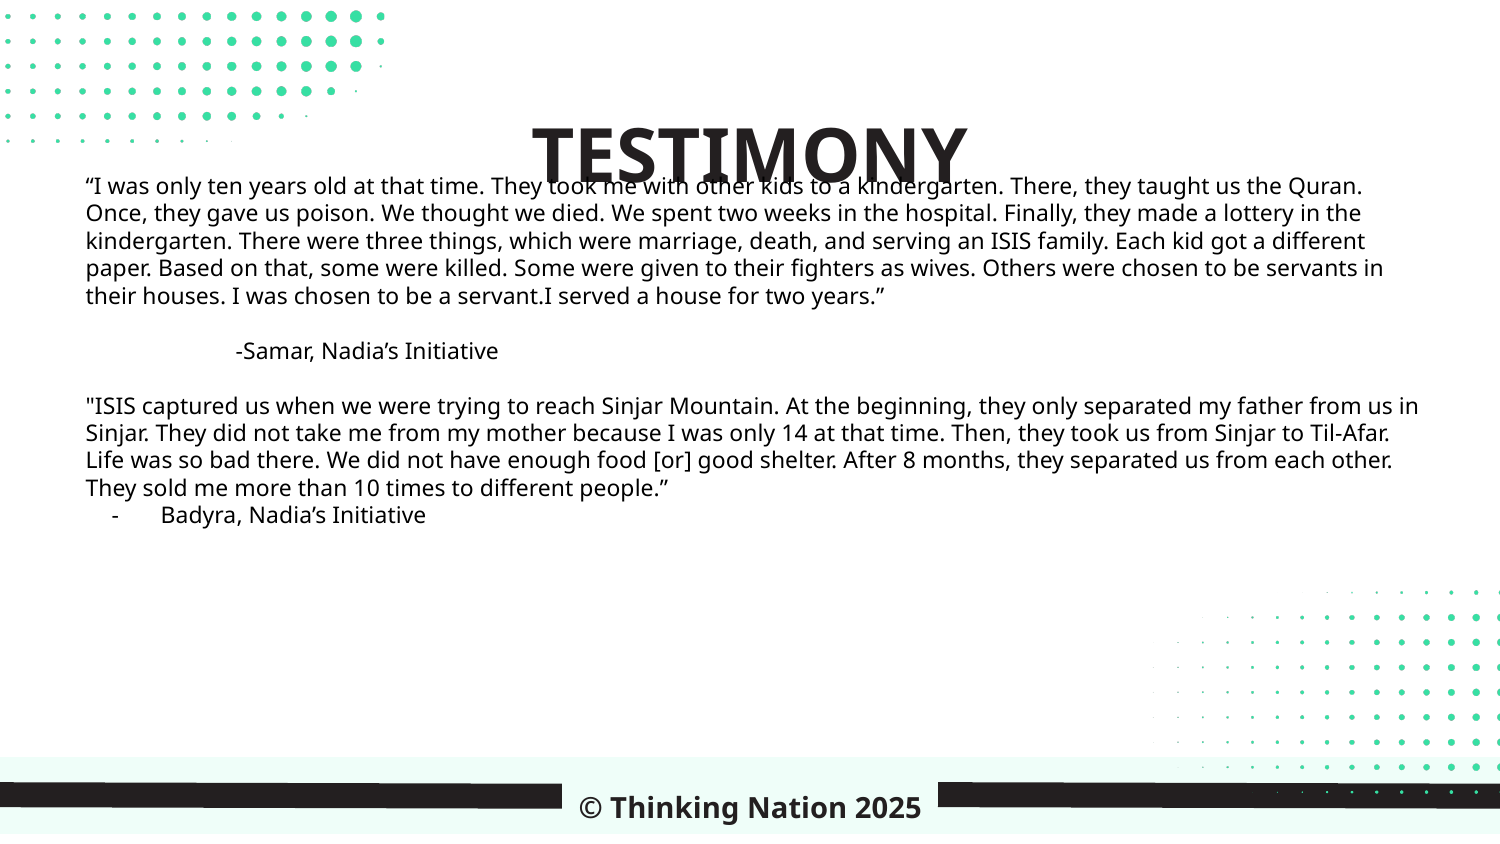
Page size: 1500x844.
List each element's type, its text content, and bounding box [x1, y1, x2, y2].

text_box [0, 0, 385, 144]
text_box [0, 756, 1500, 835]
text_box [1128, 590, 1500, 755]
text_box “I was only ten years old at that time. They took me with other kids to a kindergarten. There, they taught us the Quran. Once, they gave us poison. We thought we died. We spent two weeks in the hospital. Finally, they made a lottery in the kindergarten. There were three things, which were marriage, death, and serving an ISIS family. Each kid got a different paper. Based on that, some were killed. Some were given to their fighters as wives. Others were chosen to be servants in their houses. I was chosen to be a servant.I served a house for two years.” -Samar, Nadia’s Initiative "ISIS captured us when we were trying to reach Sinjar Mountain. At the beginning, they only separated my father from us in Sinjar. They did not take me from my mother because I was only 14 at that time. Then, they took us from Sinjar to Til-Afar. Life was so bad there. We did not have enough food [or] good shelter. After 8 months, they separated us from each other. They sold me more than 10 times to different people.” Badyra, Nadia’s Initiative [85, 171, 1429, 529]
text_box TESTIMONY [209, 71, 1291, 171]
